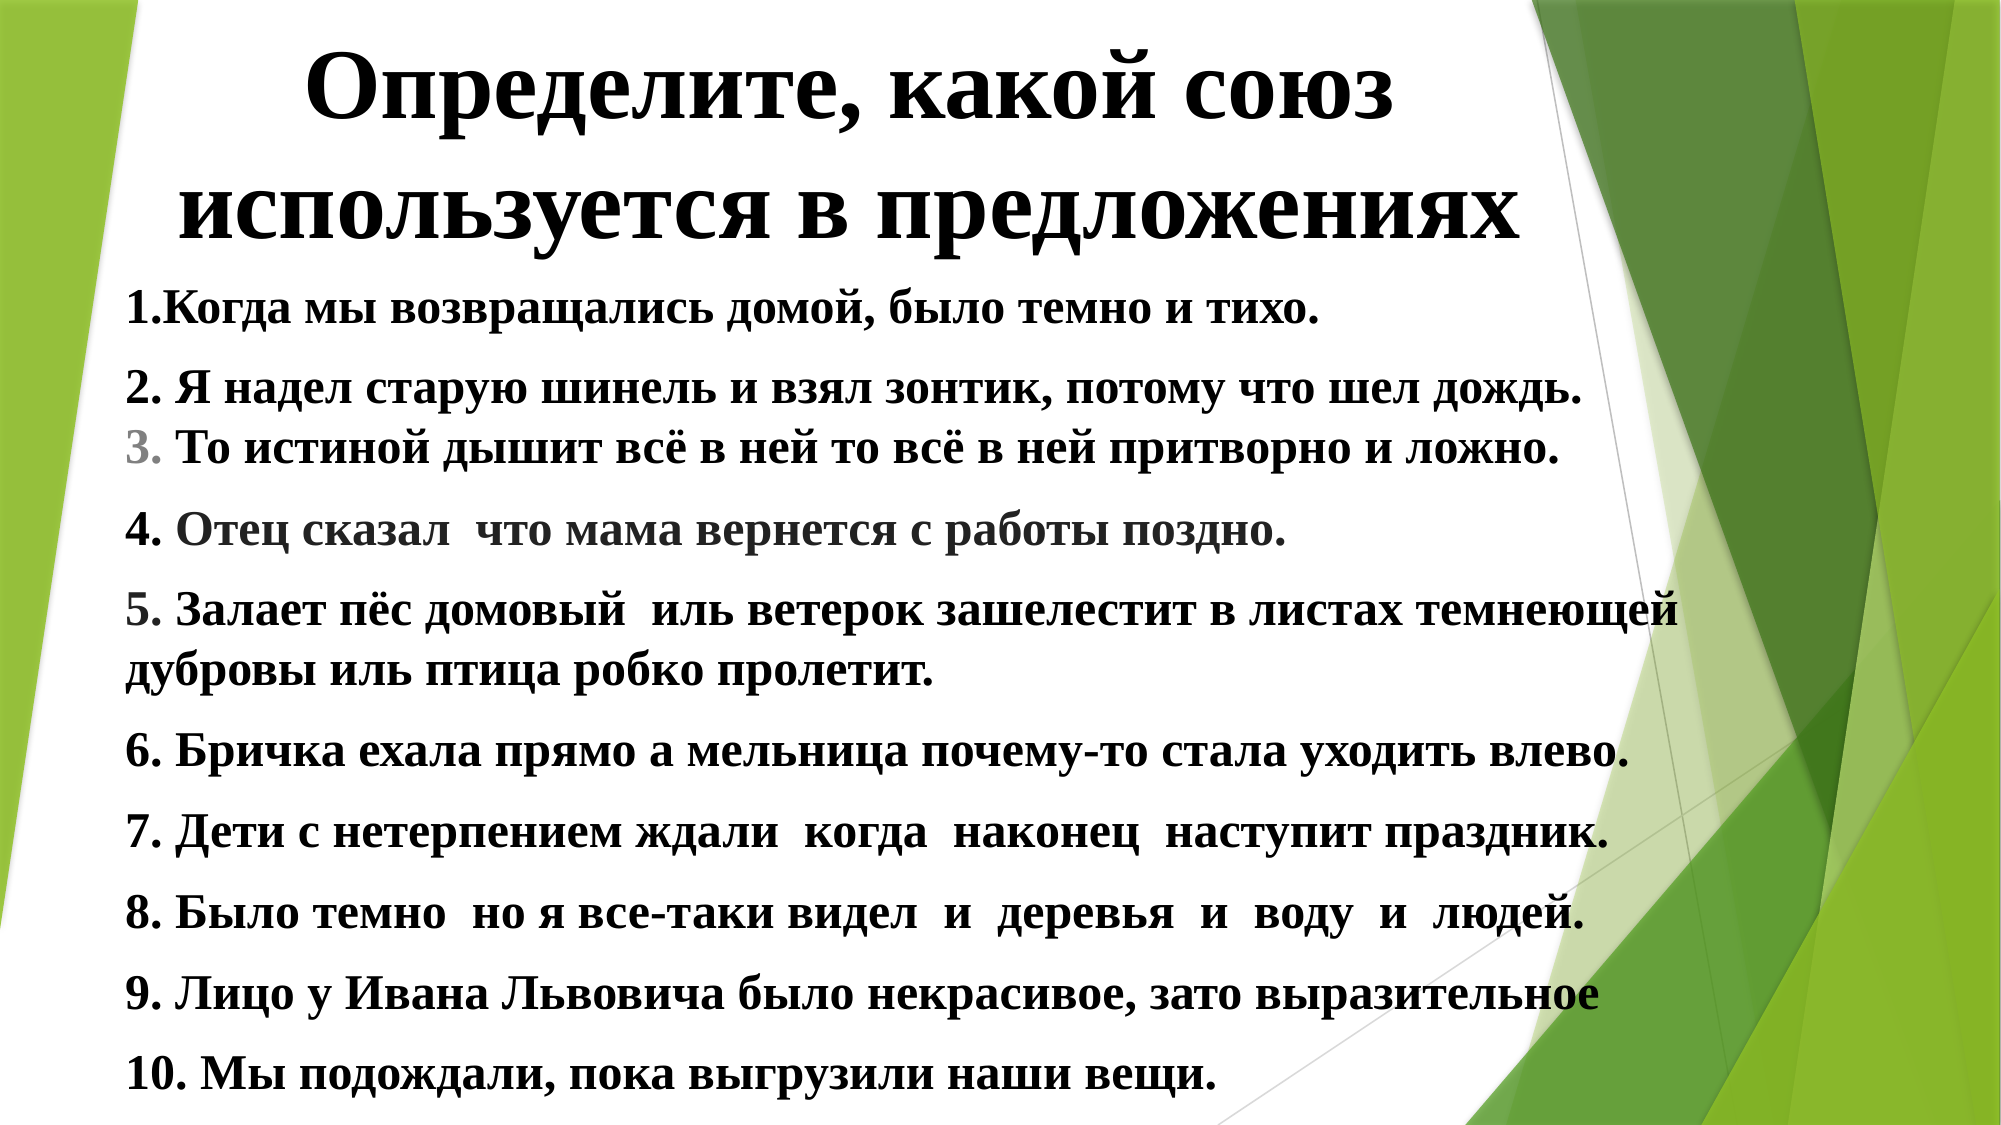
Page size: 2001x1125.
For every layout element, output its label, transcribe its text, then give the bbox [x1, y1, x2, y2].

subtitle 1.Когда мы возвращались домой, было темно и тихо. 2. Я надел старую шинель и взял зонтик, потому что шел дождь. 3. То истиной дышит всё в ней то всё в ней притворно и ложно. 4. Отец сказал что мама вернется с работы поздно. 5. Залает пёс домовый иль ветерок зашелестит в листах темнеющей дубровы иль птица робко пролетит. 6. Бричка ехала прямо а мельница почему-то стала уходить влево. 7. Дети с нетерпением ждали когда наконец наступит праздник. 8. Было темно но я все-таки видел и деревья и воду и людей. 9. Лицо у Ивана Львовича было некрасивое, зато выразительное 10. Мы подождали, пока выгрузили наши вещи. [110, 265, 1739, 1098]
title Определите, какой союз используется в предложениях [85, 25, 1613, 266]
